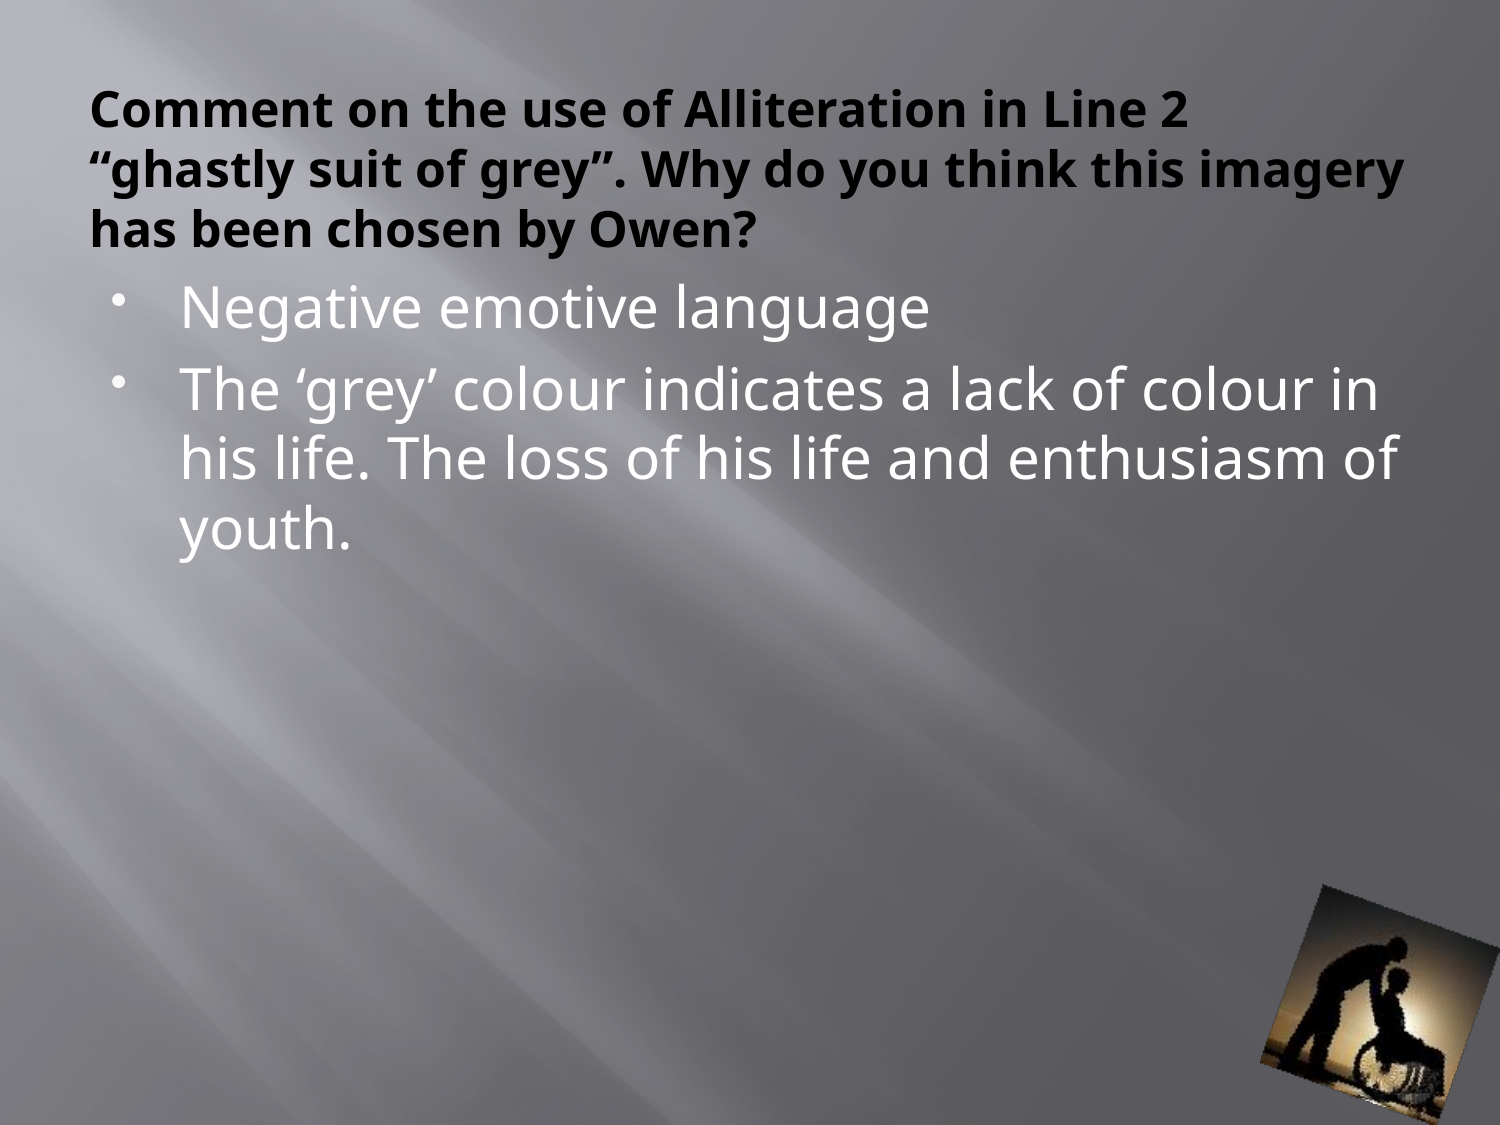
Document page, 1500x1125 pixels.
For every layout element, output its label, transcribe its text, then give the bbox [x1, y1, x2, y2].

title Comment on the use of Alliteration in Line 2 “ghastly suit of grey”. Why do you think this imagery has been chosen by Owen? [75, 45, 1424, 262]
list Negative emotive language The ‘grey’ colour indicates a lack of colour in his life. The loss of his life and enthusiasm of youth. [75, 262, 1425, 1035]
picture [1260, 885, 1500, 1125]
